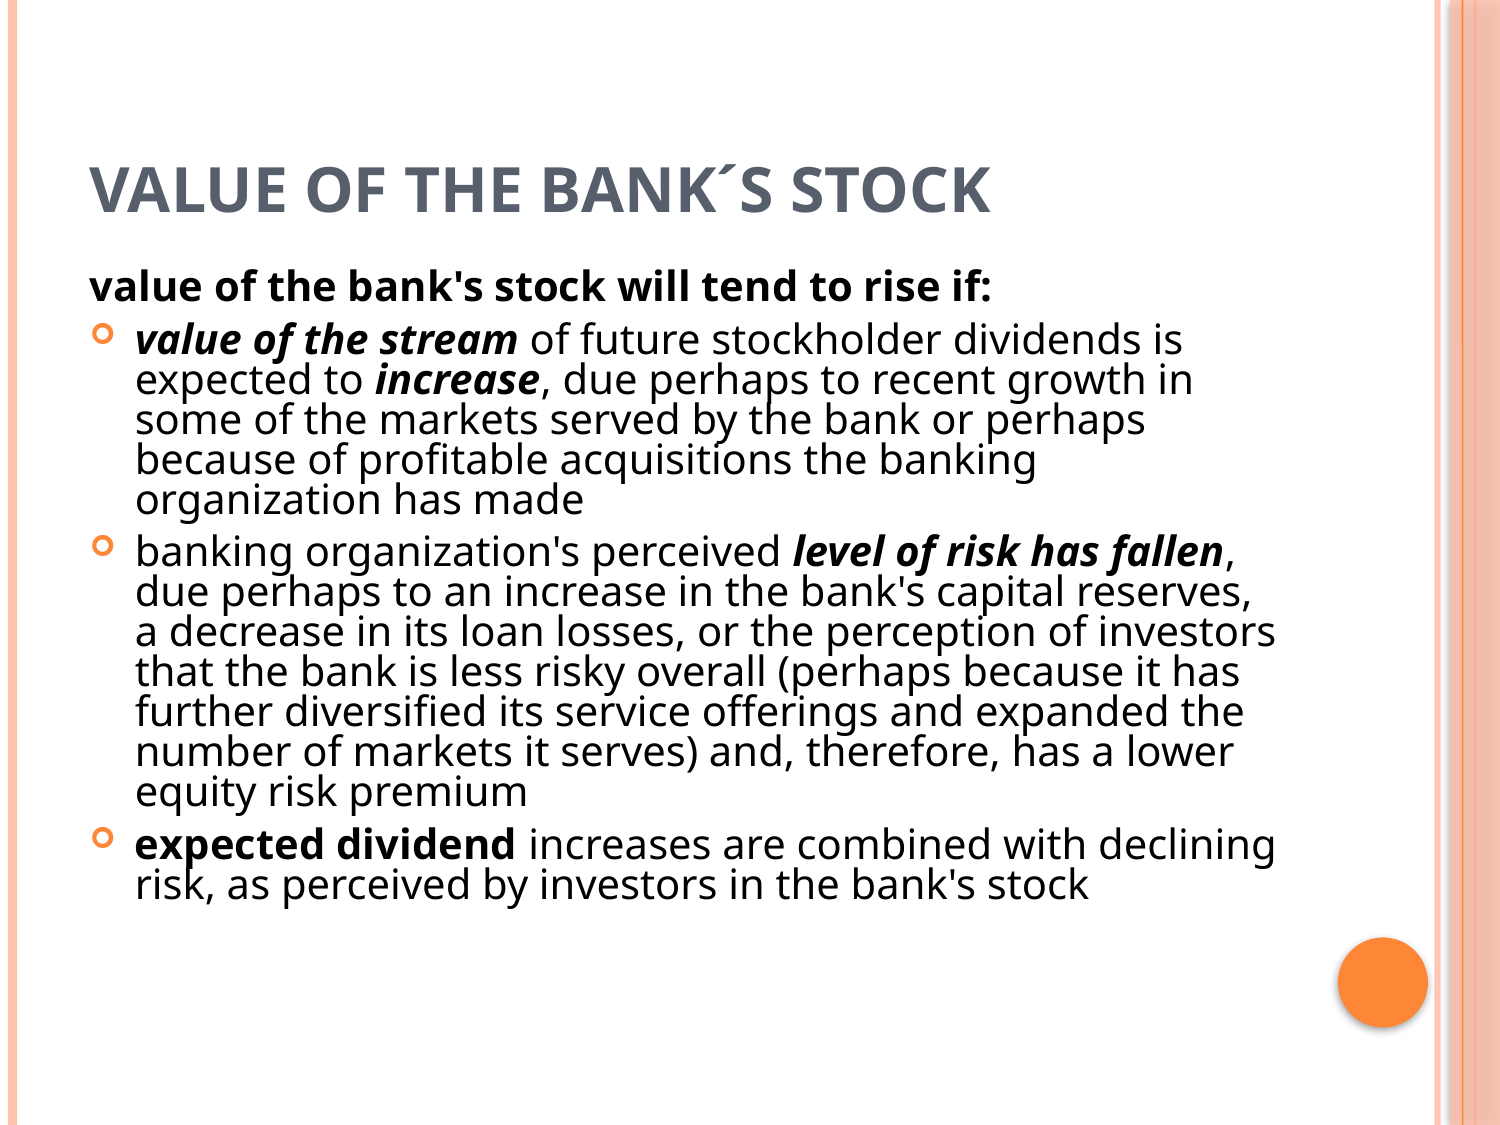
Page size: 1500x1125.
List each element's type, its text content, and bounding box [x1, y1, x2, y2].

list value of the bank's stock will tend to rise if: value of the stream of future stockholder dividends is expected to increase, due perhaps to recent growth in some of the markets served by the bank or perhaps because of profitable acquisitions the banking organization has made banking organization's perceived level of risk has fallen, due perhaps to an increase in the bank's capital reserves, a decrease in its loan losses, or the perception of investors that the bank is less risky overall (perhaps because it has further diversified its service offerings and expanded the number of markets it serves) and, therefore, has a lower equity risk premium expected dividend increases are combined with declining risk, as perceived by investors in the bank's stock [75, 262, 1300, 1062]
title Value of the bank´s stock [75, 45, 1300, 233]
